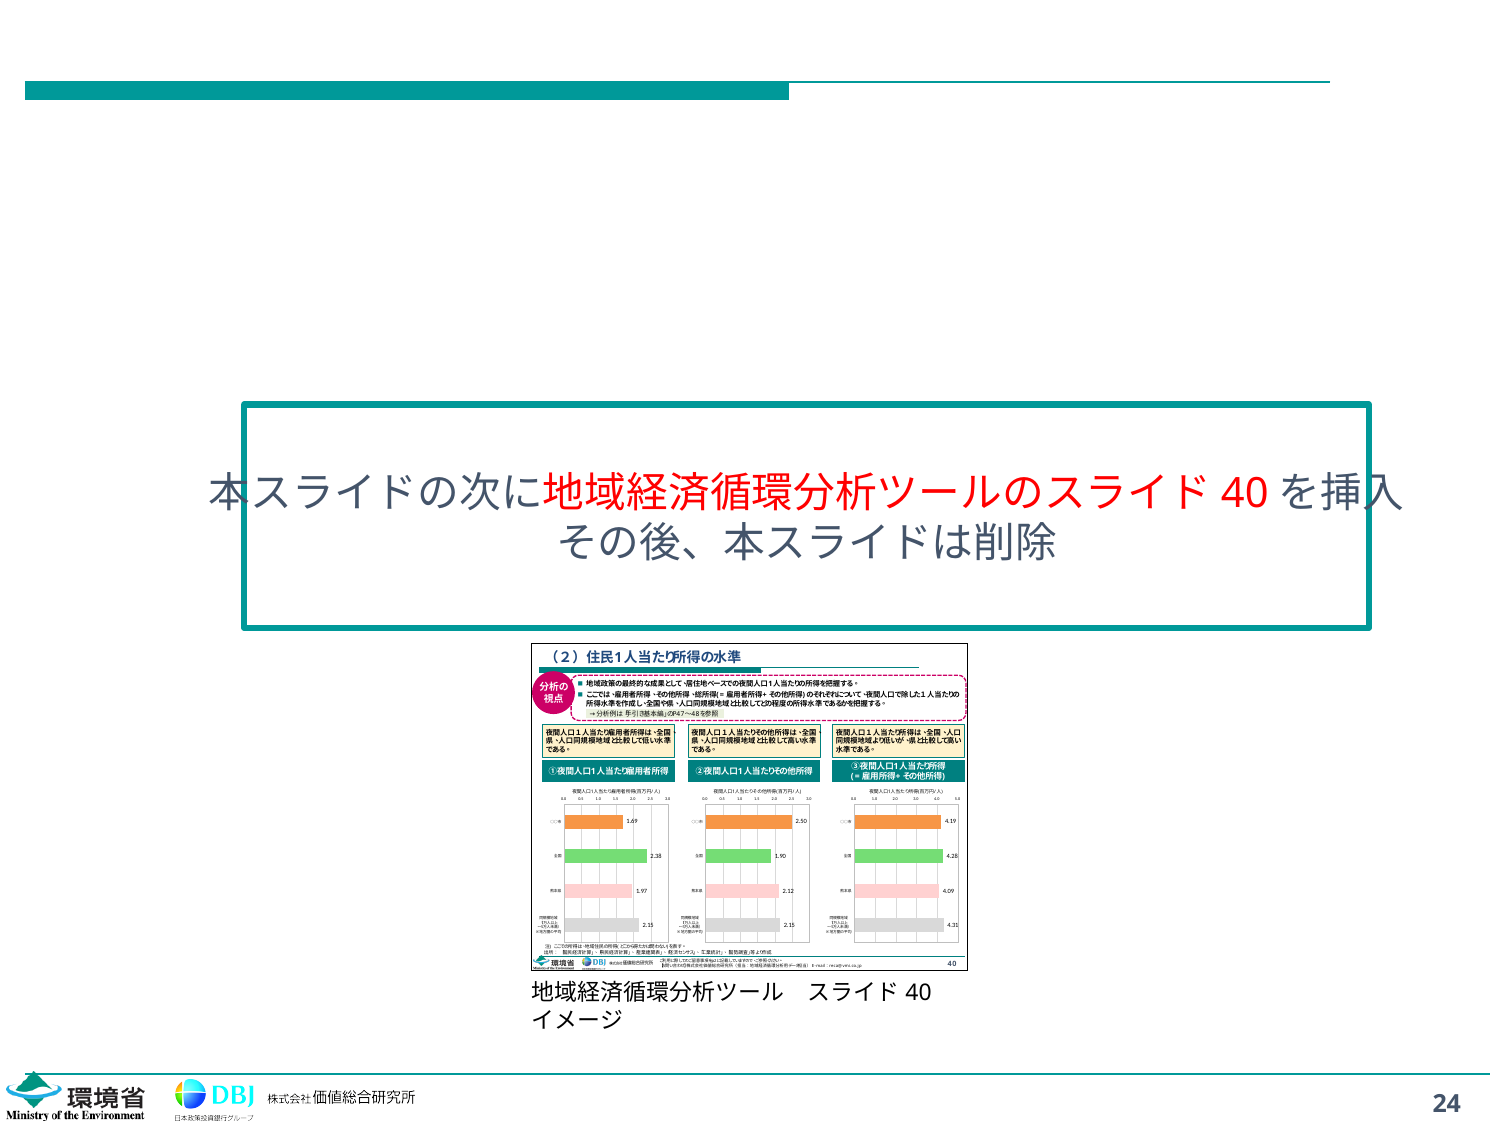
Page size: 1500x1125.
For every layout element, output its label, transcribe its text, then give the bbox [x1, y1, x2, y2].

picture [171, 1075, 419, 1125]
text_box 地域経済循環分析ツール スライド40 イメージ [517, 970, 983, 1041]
picture [531, 643, 969, 971]
text_box 本スライドの次に地域経済循環分析ツールのスライド40を挿入 その後、本スライドは削除 [244, 404, 1369, 628]
picture [2, 1071, 148, 1125]
slide_number 24 [1393, 1079, 1500, 1122]
